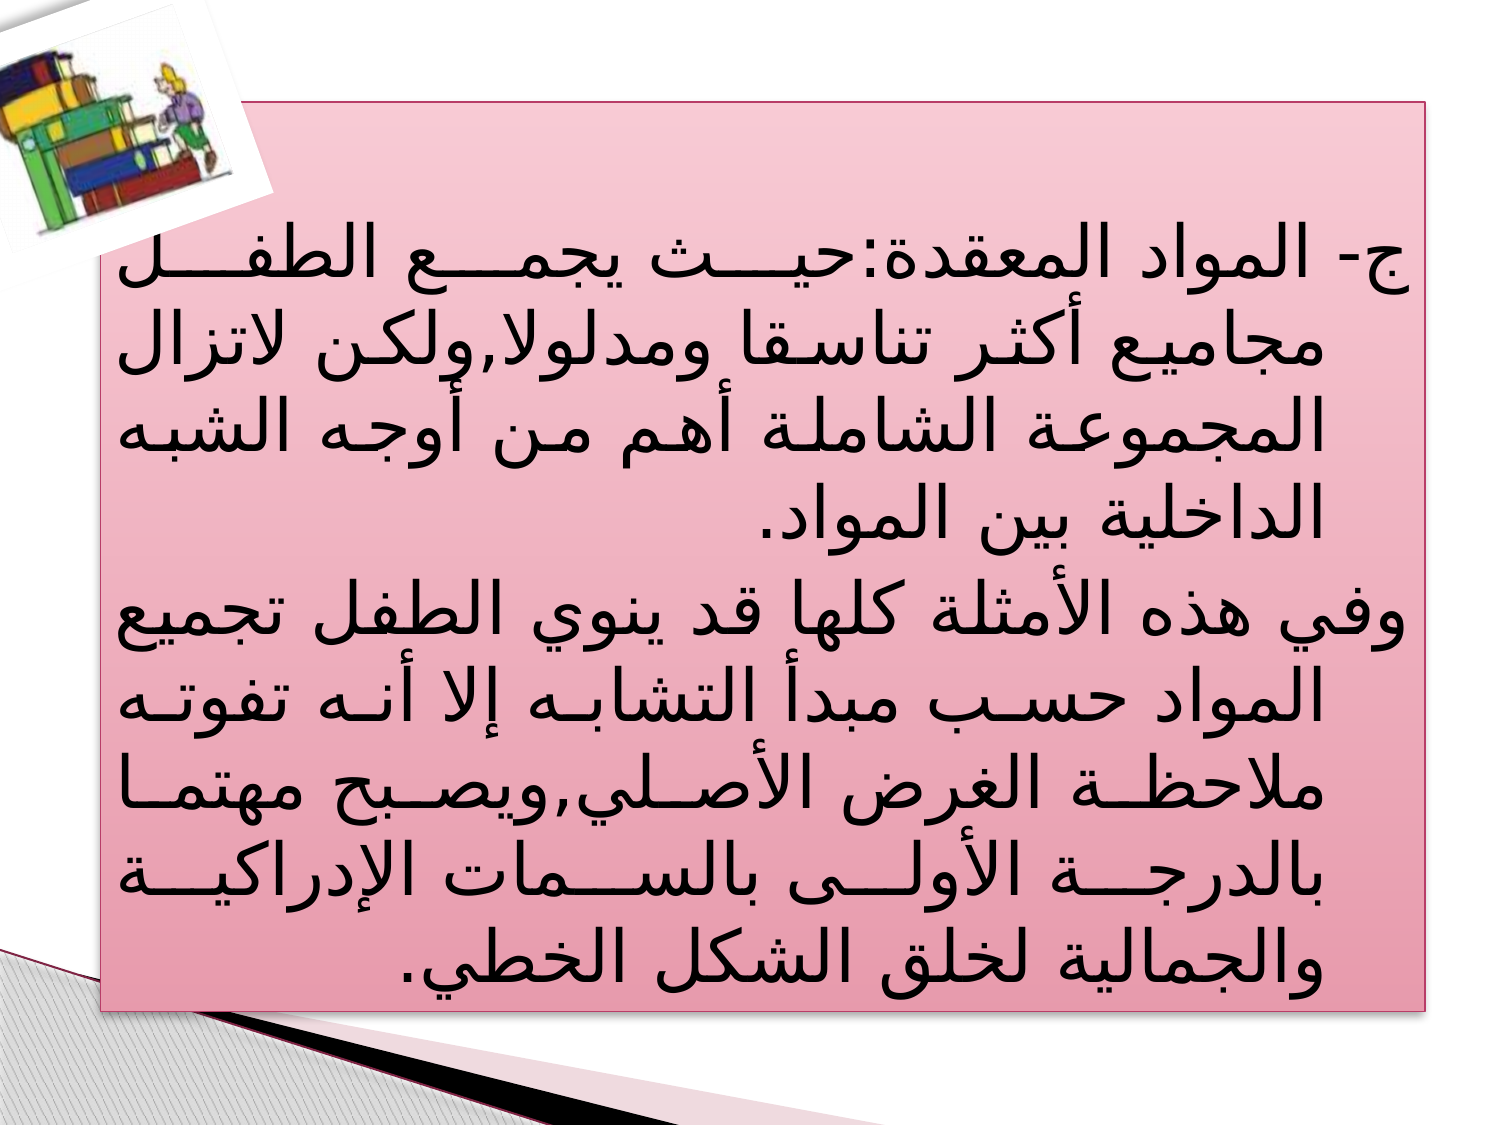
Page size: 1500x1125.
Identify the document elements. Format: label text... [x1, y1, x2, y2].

picture [0, 5, 233, 252]
list ج- المواد المعقدة:حيث يجمع الطفل مجاميع أكثر تناسقا ومدلولا,ولكن لاتزال المجموعة الشاملة أهم من أوجه الشبه الداخلية بين المواد. وفي هذه الأمثلة كلها قد ينوي الطفل تجميع المواد حسب مبدأ التشابه إلا أنه تفوته ملاحظة الغرض الأصلي,ويصبح مهتما بالدرجة الأولى بالسمات الإدراكية والجمالية لخلق الشكل الخطي. [100, 101, 1426, 1012]
